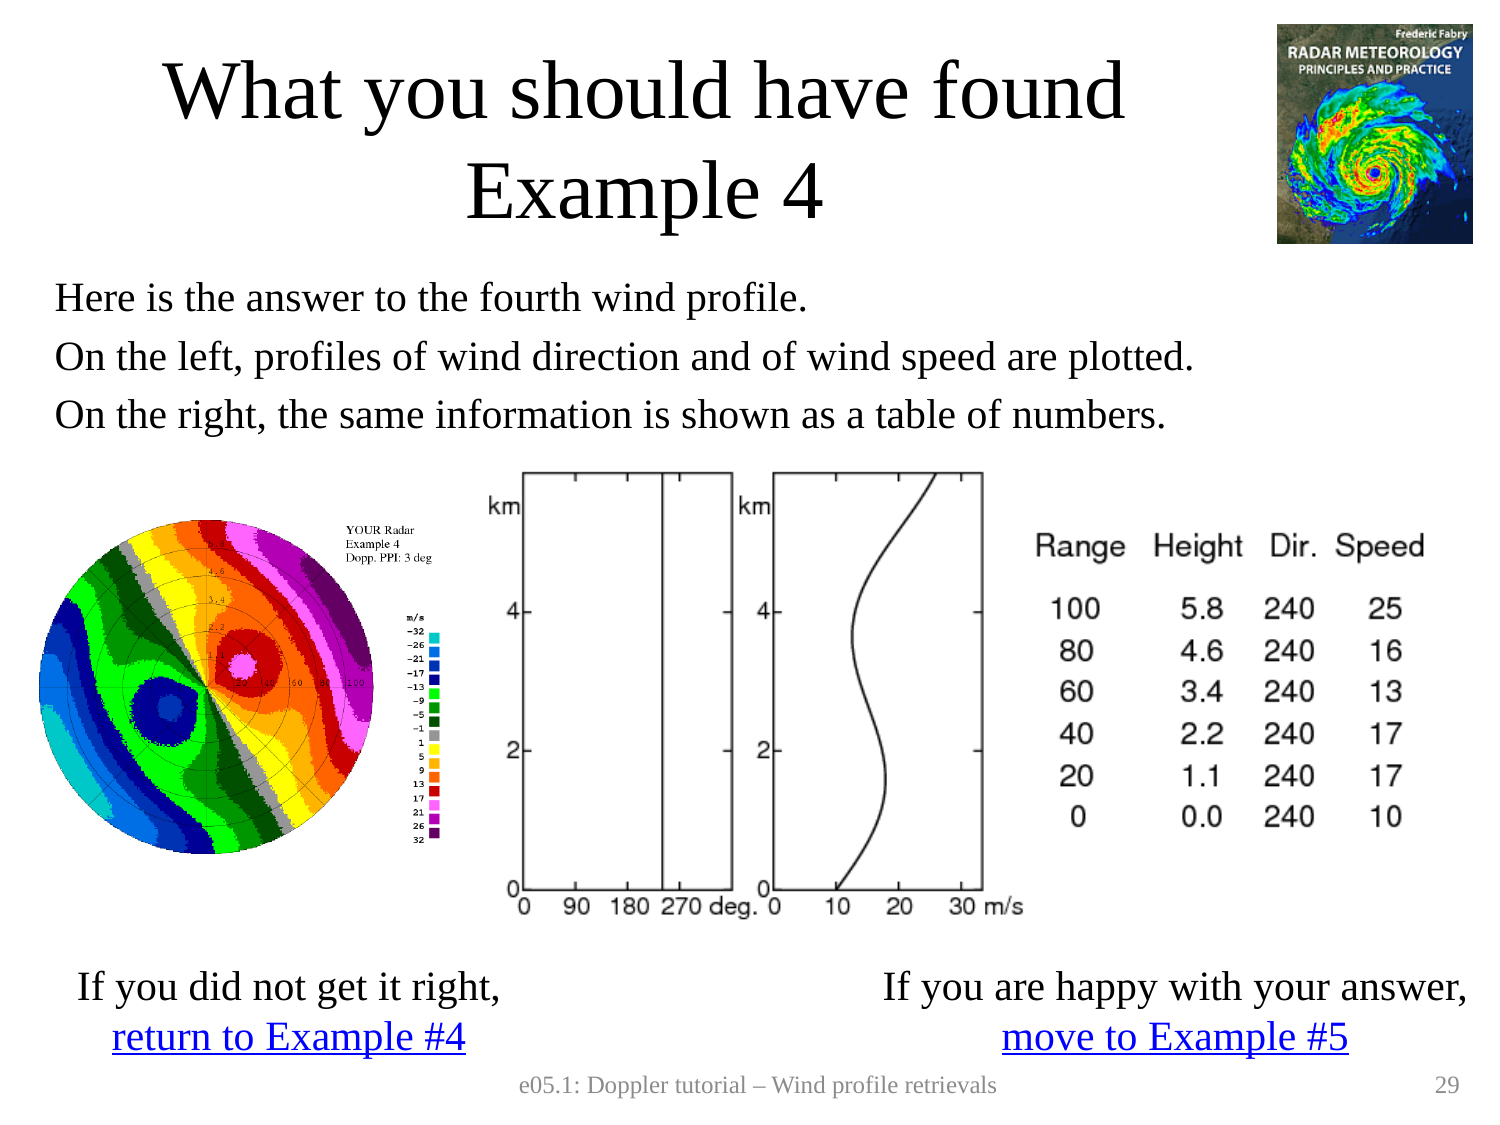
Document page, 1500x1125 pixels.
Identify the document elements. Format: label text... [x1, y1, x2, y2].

picture [488, 451, 1494, 933]
text_box If you did not get it right, return to Example #4 [41, 951, 537, 1078]
footer e05.1: Doppler tutorial – Wind profile retrievals [169, 1053, 1348, 1113]
picture [39, 520, 440, 855]
text_box If you are happy with your answer, move to Example #5 [864, 951, 1487, 1078]
title What you should have found Example 4 [39, 26, 1250, 244]
picture [1277, 24, 1473, 244]
slide_number 29 [1374, 1078, 1475, 1113]
list Here is the answer to the fourth wind profile. On the left, profiles of wind direction and of wind speed are plotted. On the right, the same information is shown as a table of numbers. [39, 262, 1475, 453]
